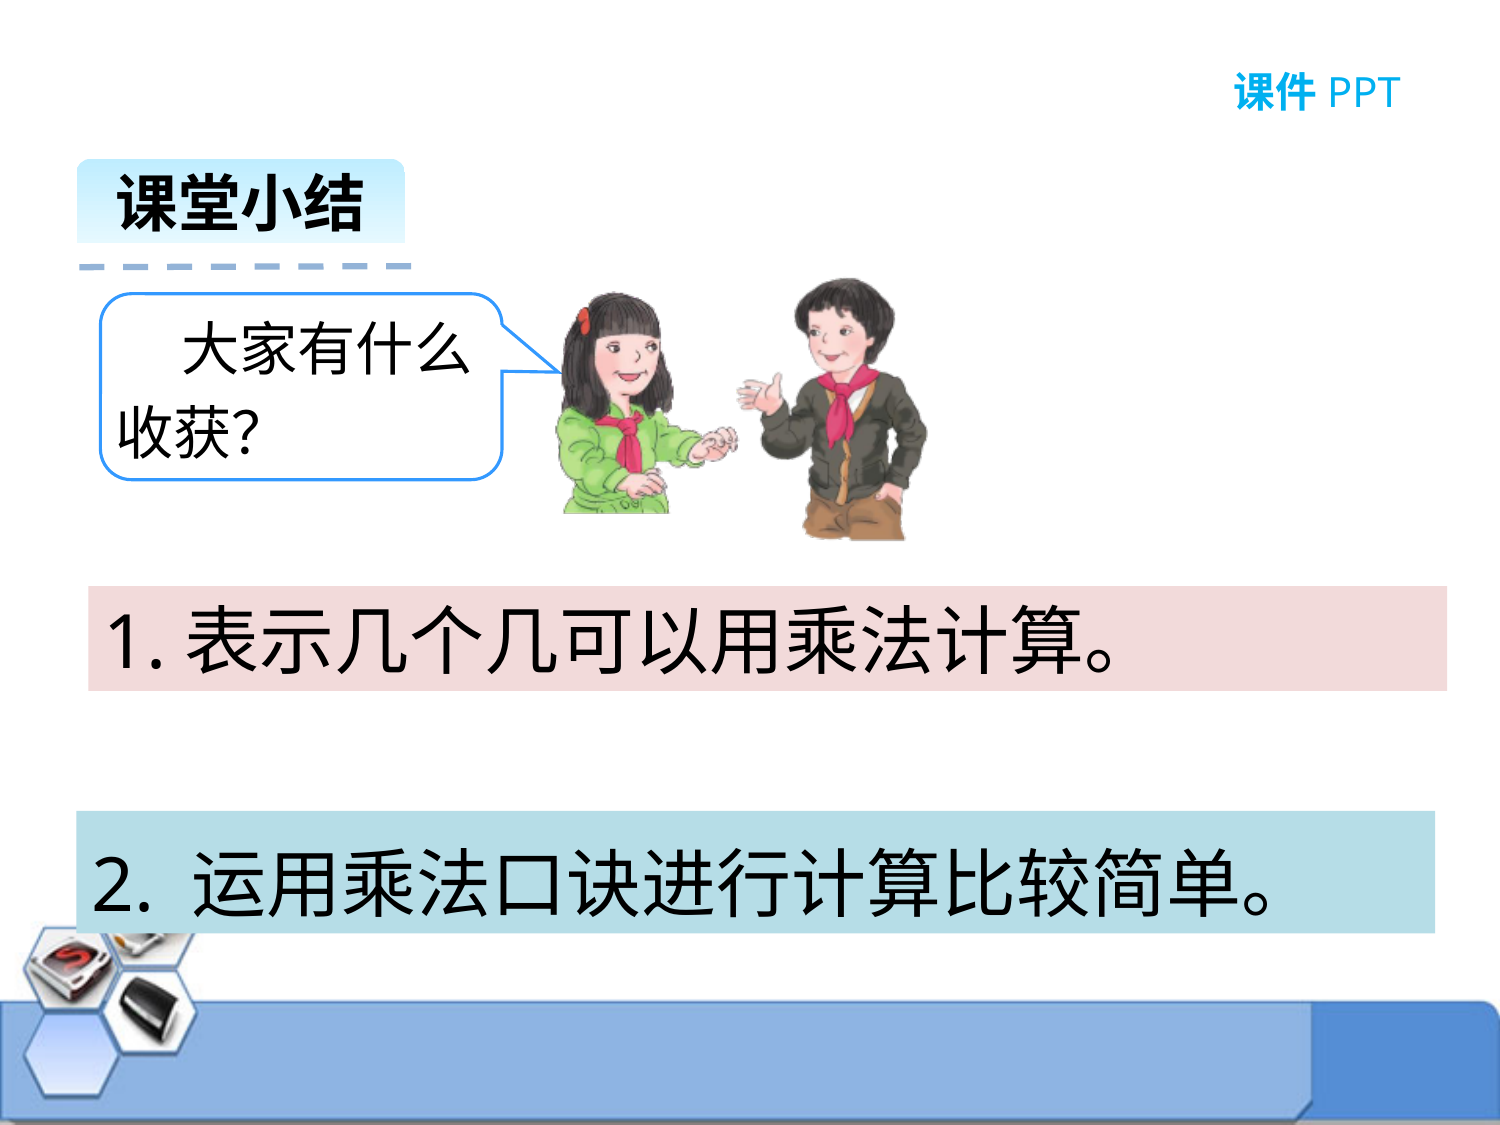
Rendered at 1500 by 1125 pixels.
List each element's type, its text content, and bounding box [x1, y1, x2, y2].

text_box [100, 290, 514, 480]
text_box 课堂小结 [76, 158, 405, 244]
text_box 2. 运用乘法口诀进行计算比较简单。 [76, 810, 1436, 934]
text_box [537, 255, 940, 563]
text_box 课件PPT [1218, 58, 1418, 124]
picture [0, 0, 1500, 1125]
text_box 1.表示几个几可以用乘法计算。 [88, 586, 1448, 691]
